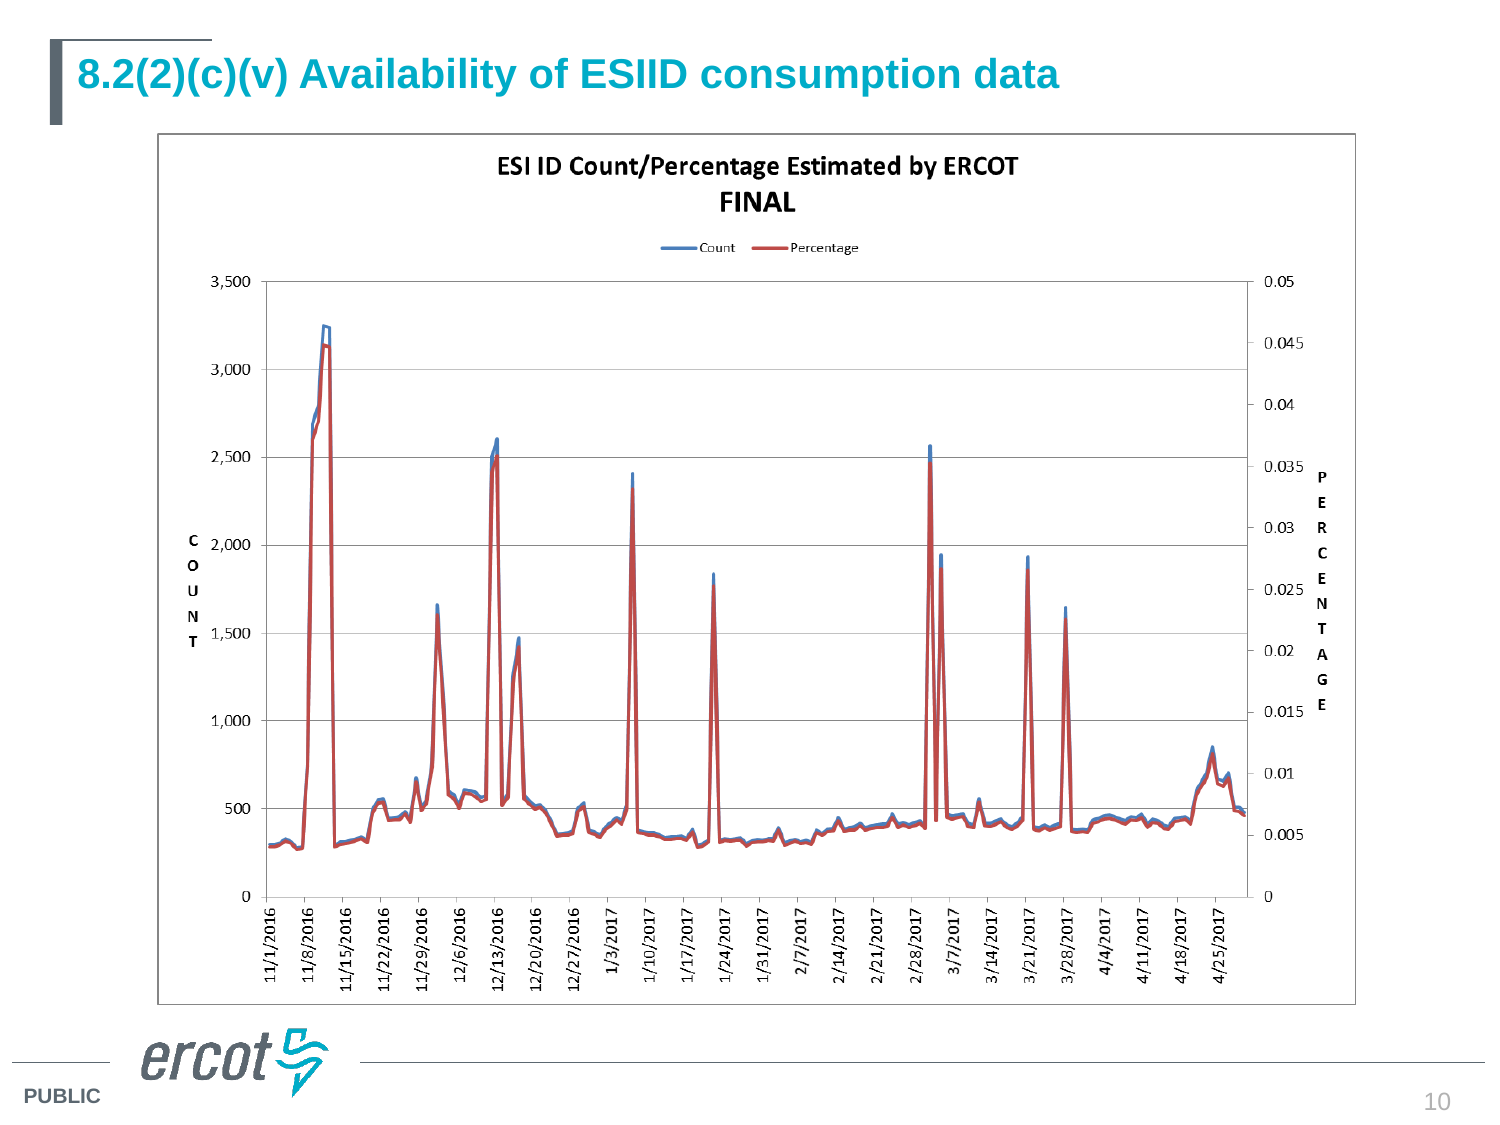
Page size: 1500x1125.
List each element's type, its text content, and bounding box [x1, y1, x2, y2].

slide_number 10 [1400, 1076, 1475, 1125]
picture [156, 133, 1356, 1005]
title 8.2(2)(c)(v) Availability of ESIID consumption data [62, 39, 1450, 228]
picture [137, 1024, 332, 1100]
